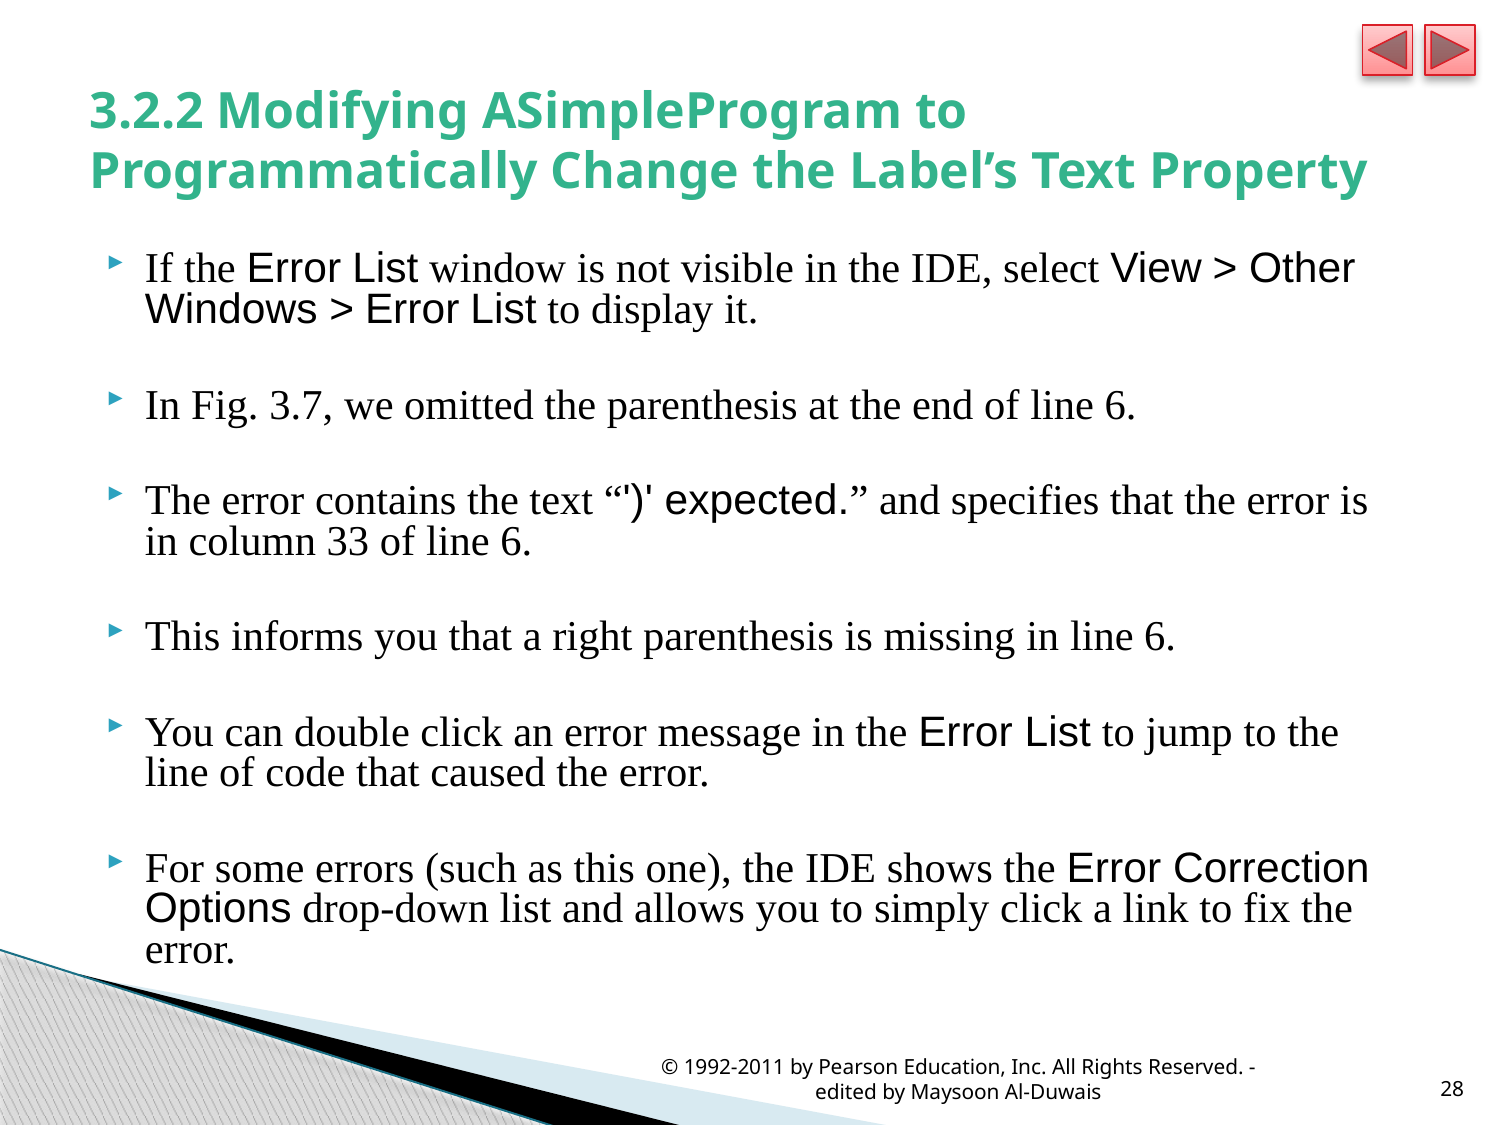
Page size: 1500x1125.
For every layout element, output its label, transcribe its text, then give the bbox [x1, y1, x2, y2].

slide_number 28 [1418, 1051, 1479, 1112]
list If the Error List window is not visible in the IDE, select View > Other Windows > Error List to display it. In Fig. 3.7, we omitted the parenthesis at the end of line 6. The error contains the text “')' expected.” and specifies that the error is in column 33 of line 6. This informs you that a right parenthesis is missing in line 6. You can double click an error message in the Error List to jump to the line of code that caused the error. For some errors (such as this one), the IDE shows the Error Correction Options drop-down list and allows you to simply click a link to fix the error. [74, 242, 1426, 986]
footer © 1992-2011 by Pearson Education, Inc. All Rights Reserved. - edited by Maysoon Al-Duwais [612, 1051, 1305, 1112]
title 3.2.2 Modifying ASimpleProgram to Programmatically Change the Label’s Text Property [75, 45, 1425, 233]
